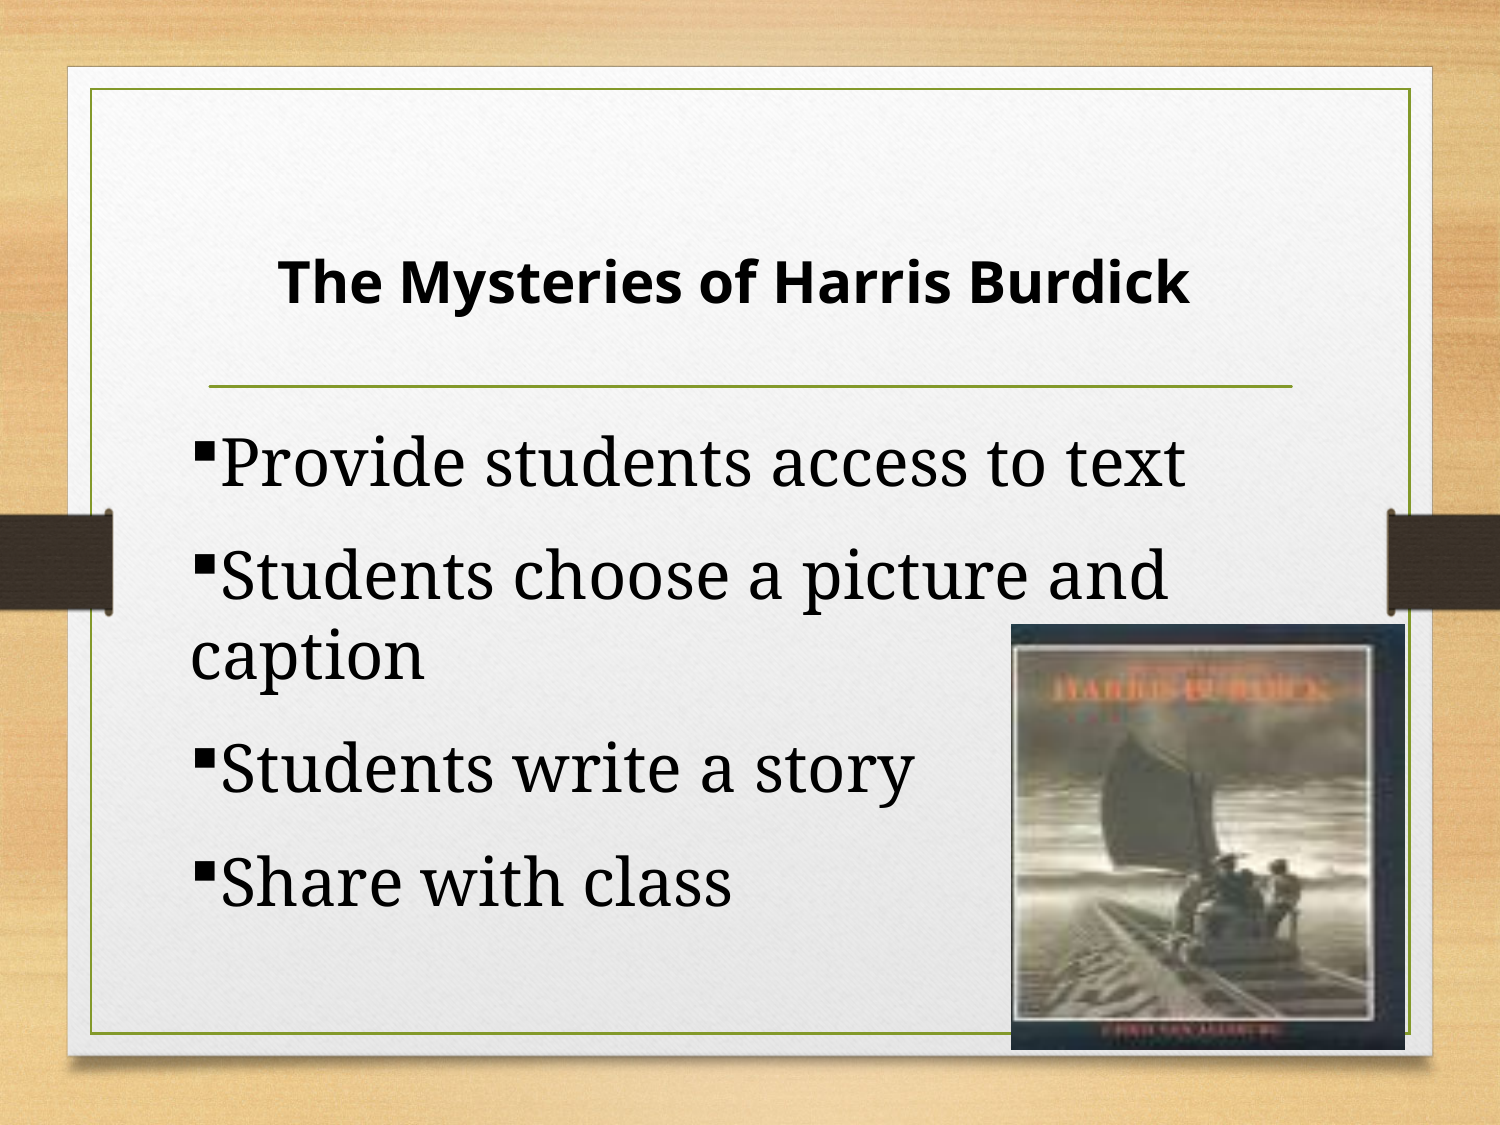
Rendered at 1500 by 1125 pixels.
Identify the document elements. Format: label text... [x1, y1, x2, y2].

text_box The Mysteries of Harris Burdick [262, 237, 1263, 350]
text_box [74, 87, 1425, 233]
picture [0, 0, 1500, 1125]
text_box Provide students access to text Students choose a picture and caption Students write a story Share with class [174, 412, 1388, 991]
